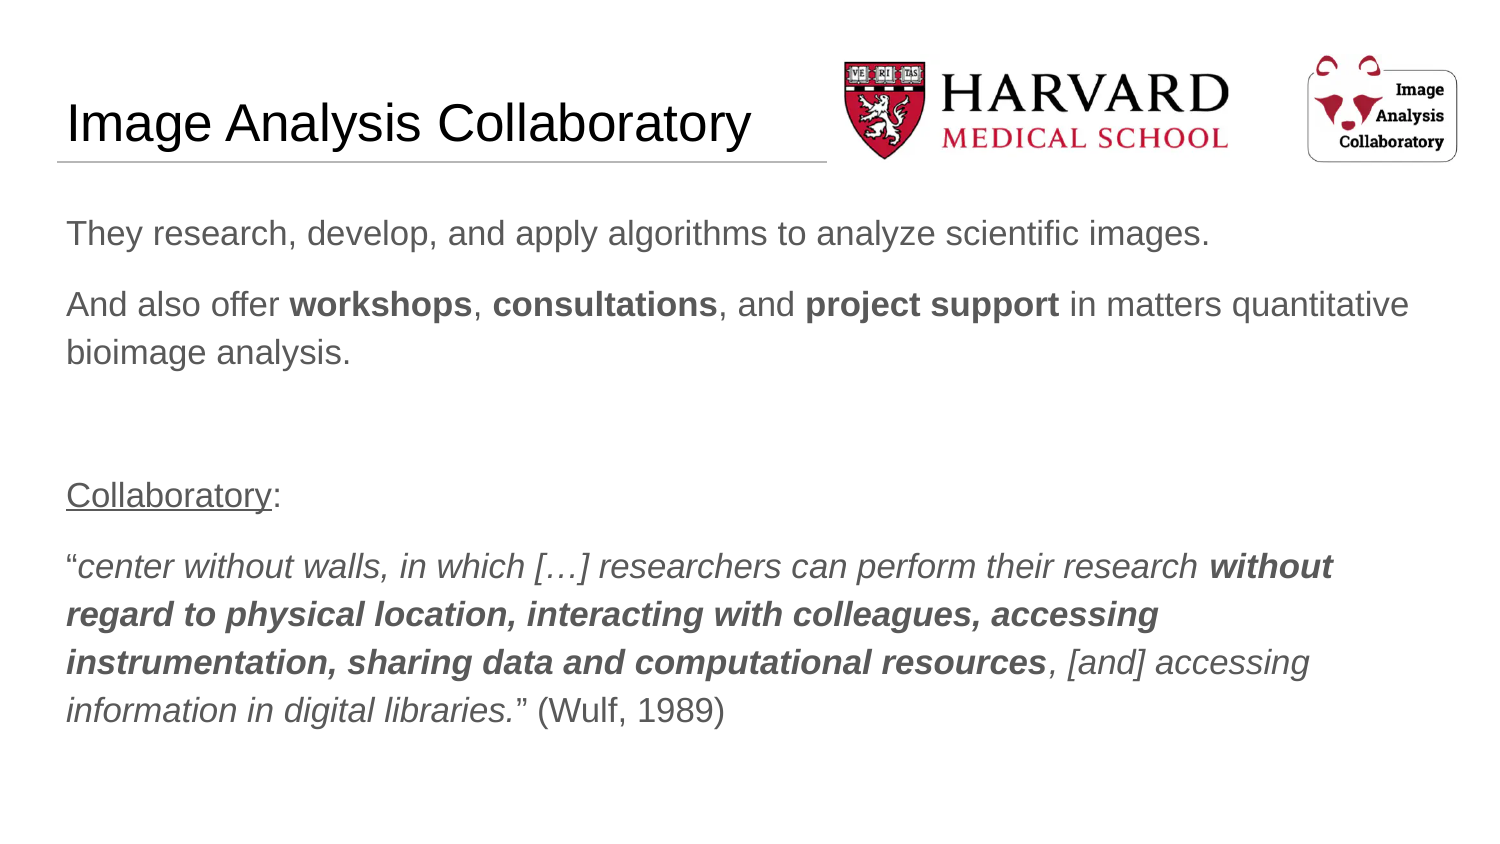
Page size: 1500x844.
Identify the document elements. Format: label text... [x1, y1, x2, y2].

picture [827, 54, 1470, 168]
title Image Analysis Collaboratory [51, 72, 822, 167]
list They research, develop, and apply algorithms to analyze scientific images. And also offer workshops, consultations, and project support in matters quantitative bioimage analysis. Collaboratory: “center without walls, in which […] researchers can perform their research without regard to physical location, interacting with colleagues, accessing instrumentation, sharing data and computational resources, [and] accessing information in digital libraries.” (Wulf, 1989) [51, 189, 1449, 750]
